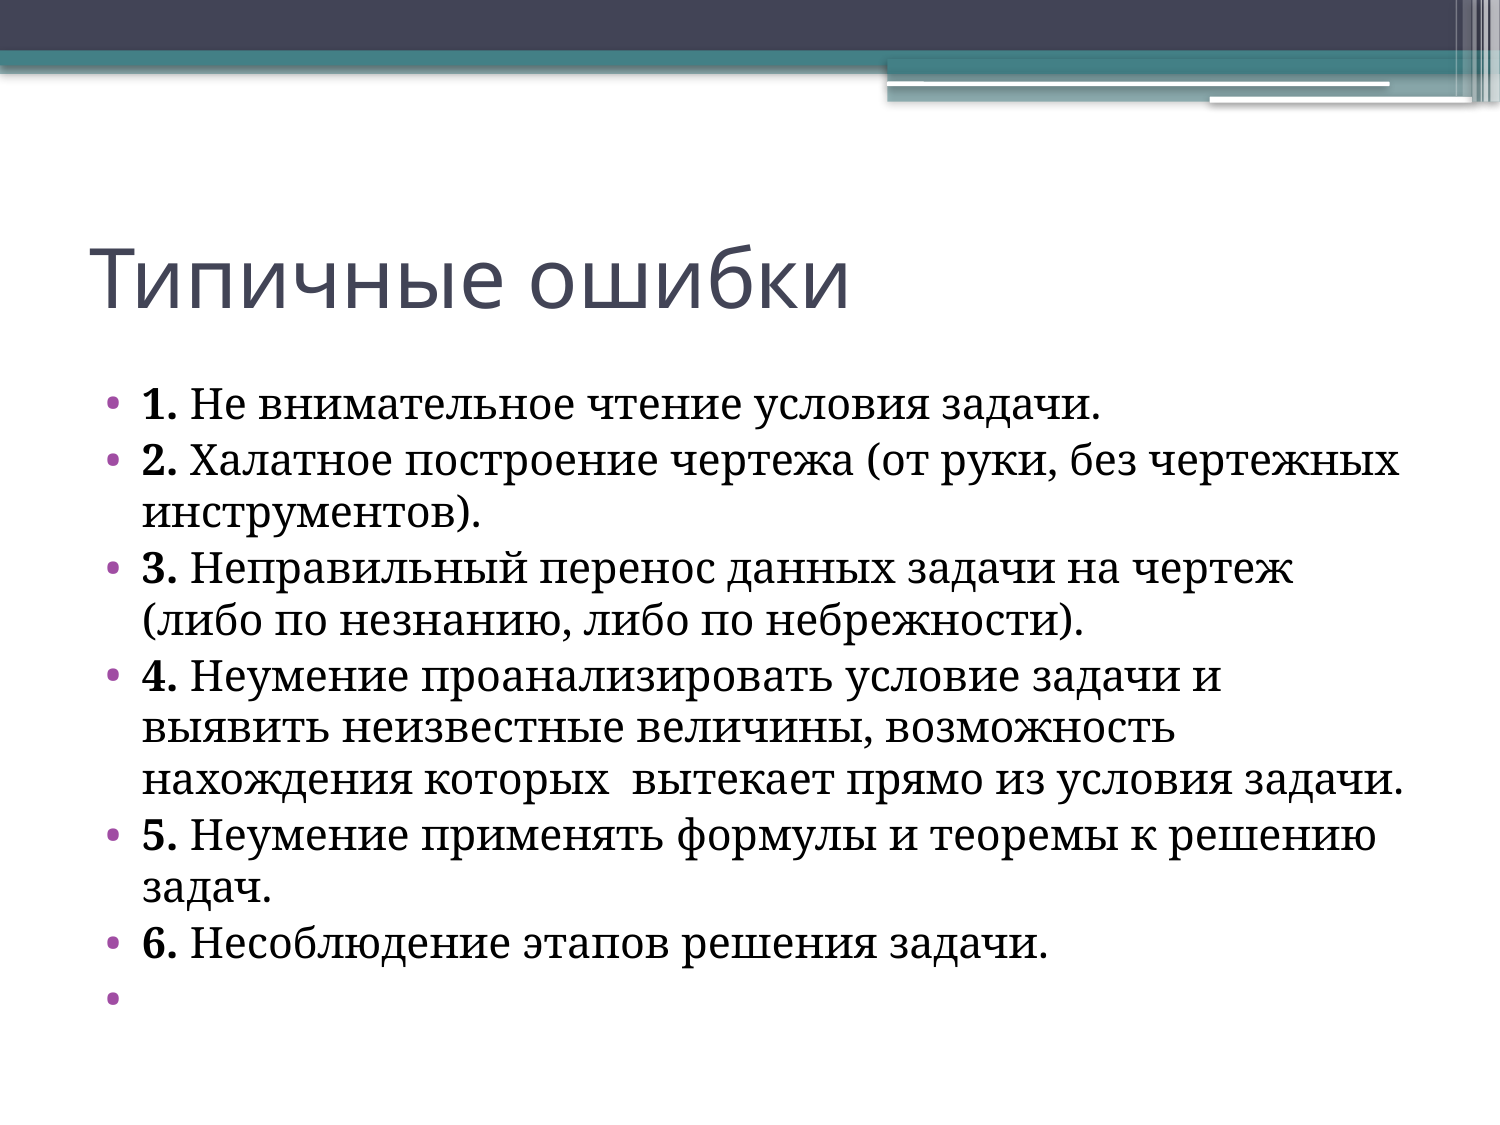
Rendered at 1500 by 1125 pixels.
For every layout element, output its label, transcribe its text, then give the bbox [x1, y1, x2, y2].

title Типичные ошибки [75, 187, 1425, 363]
list 1. Не внимательное чтение условия задачи. 2. Халатное построение чертежа (от руки, без чертежных инструментов). 3. Неправильный перенос данных задачи на чертеж (либо по незнанию, либо по небрежности). 4. Неумение проанализировать условие задачи и выявить неизвестные величины, возможность нахождения которых вытекает прямо из условия задачи. 5. Неумение применять формулы и теоремы к решению задач. 6. Несоблюдение этапов решения задачи. [75, 368, 1425, 1079]
